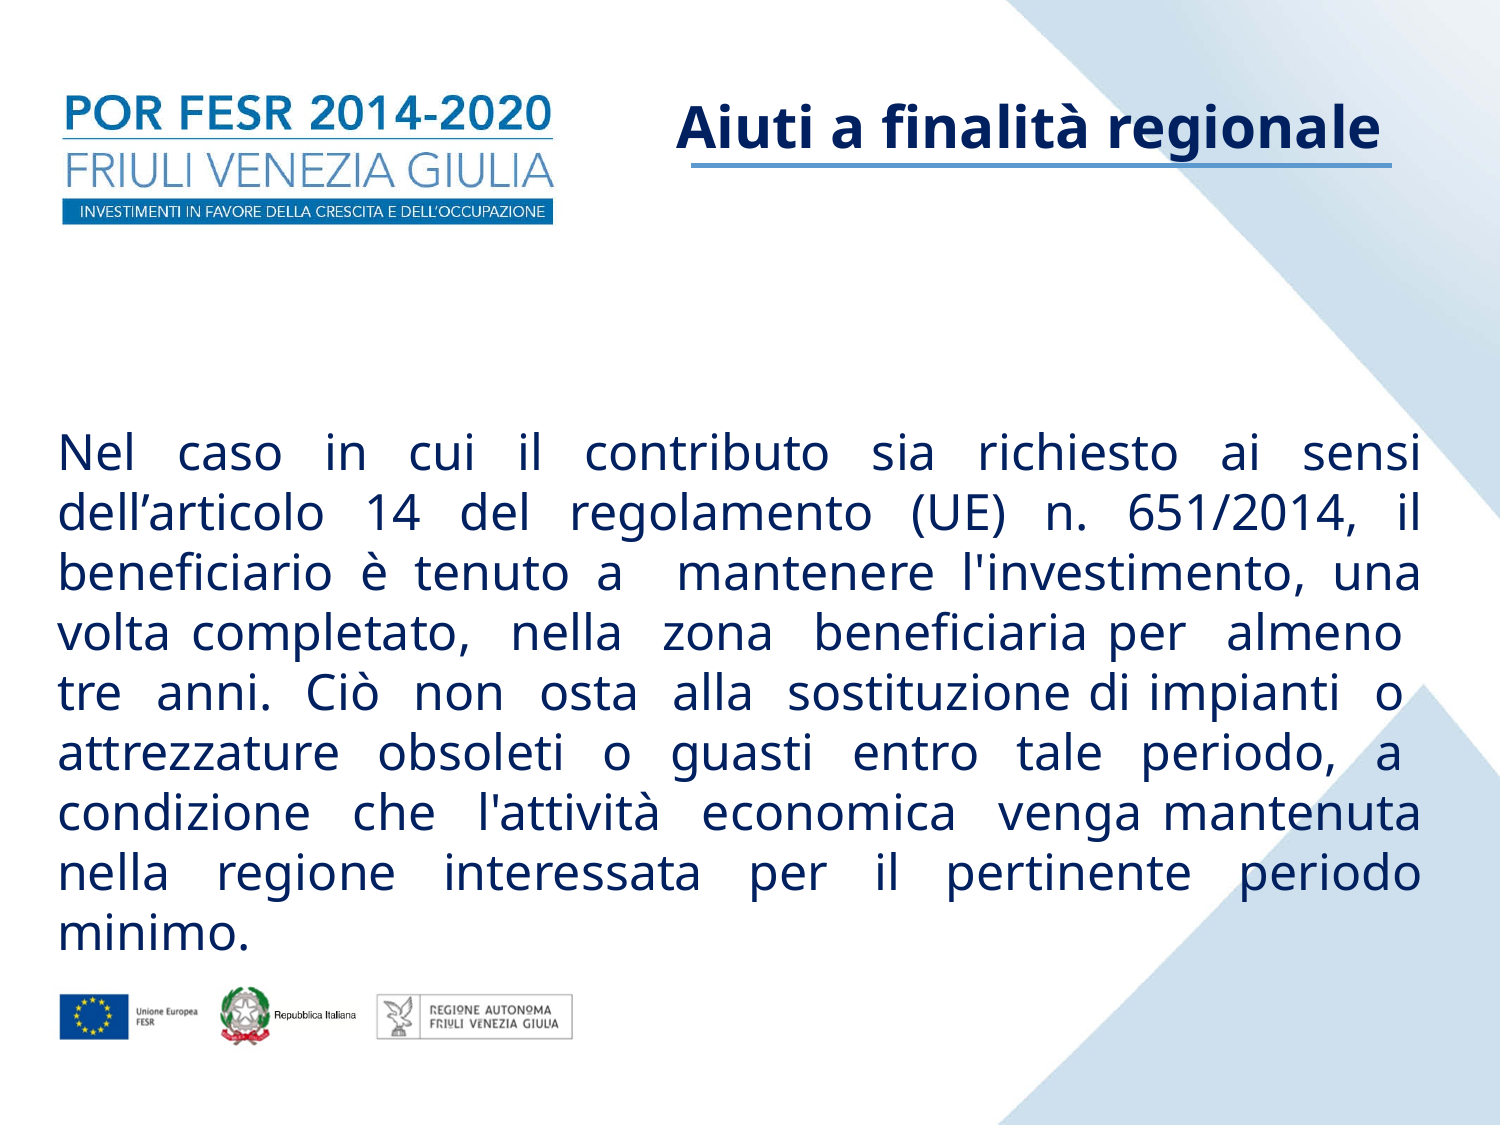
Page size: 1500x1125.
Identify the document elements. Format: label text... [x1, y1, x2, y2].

title Aiuti a finalità regionale [561, 90, 1383, 166]
picture [0, 0, 1500, 1125]
subtitle Nel caso in cui il contributo sia richiesto ai sensi dell’articolo 14 del regolamento (UE) n. 651/2014, il beneficiario è tenuto a mantenere l'investimento, una volta completato, nella zona beneficiaria per almeno tre anni. Ciò non osta alla sostituzione di impianti o attrezzature obsoleti o guasti entro tale periodo, a condizione che l'attività economica venga mantenuta nella regione interessata per il pertinente periodo minimo. [57, 420, 1424, 870]
